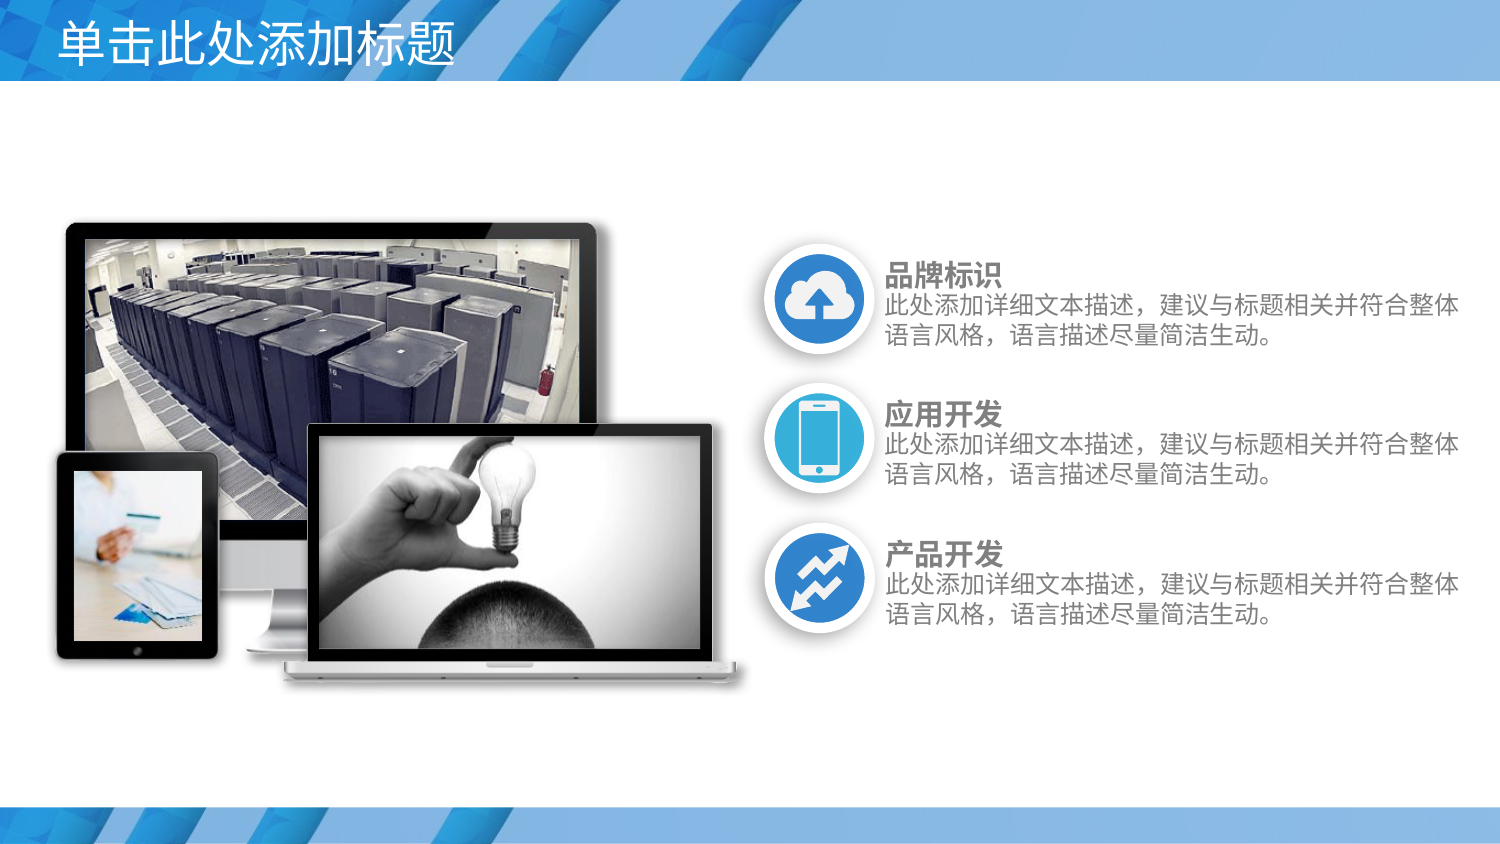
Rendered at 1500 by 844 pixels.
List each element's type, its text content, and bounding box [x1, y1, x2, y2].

text_box 应用开发 [870, 388, 1458, 439]
text_box 此处添加详细文本描述，建议与标题相关并符合整体语言风格，语言描述尽量简洁生动。 [870, 561, 1483, 674]
text_box 此处添加详细文本描述，建议与标题相关并符合整体语言风格，语言描述尽量简洁生动。 [869, 421, 1483, 534]
text_box 产品开发 [870, 527, 1458, 578]
text_box 单击此处添加标题 [41, 11, 1392, 90]
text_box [769, 527, 870, 628]
text_box 品牌标识 [870, 248, 1458, 299]
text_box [769, 248, 870, 349]
text_box 此处添加详细文本描述，建议与标题相关并符合整体语言风格，语言描述尽量简洁生动。 [869, 282, 1483, 395]
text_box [769, 388, 870, 489]
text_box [0, 208, 746, 697]
